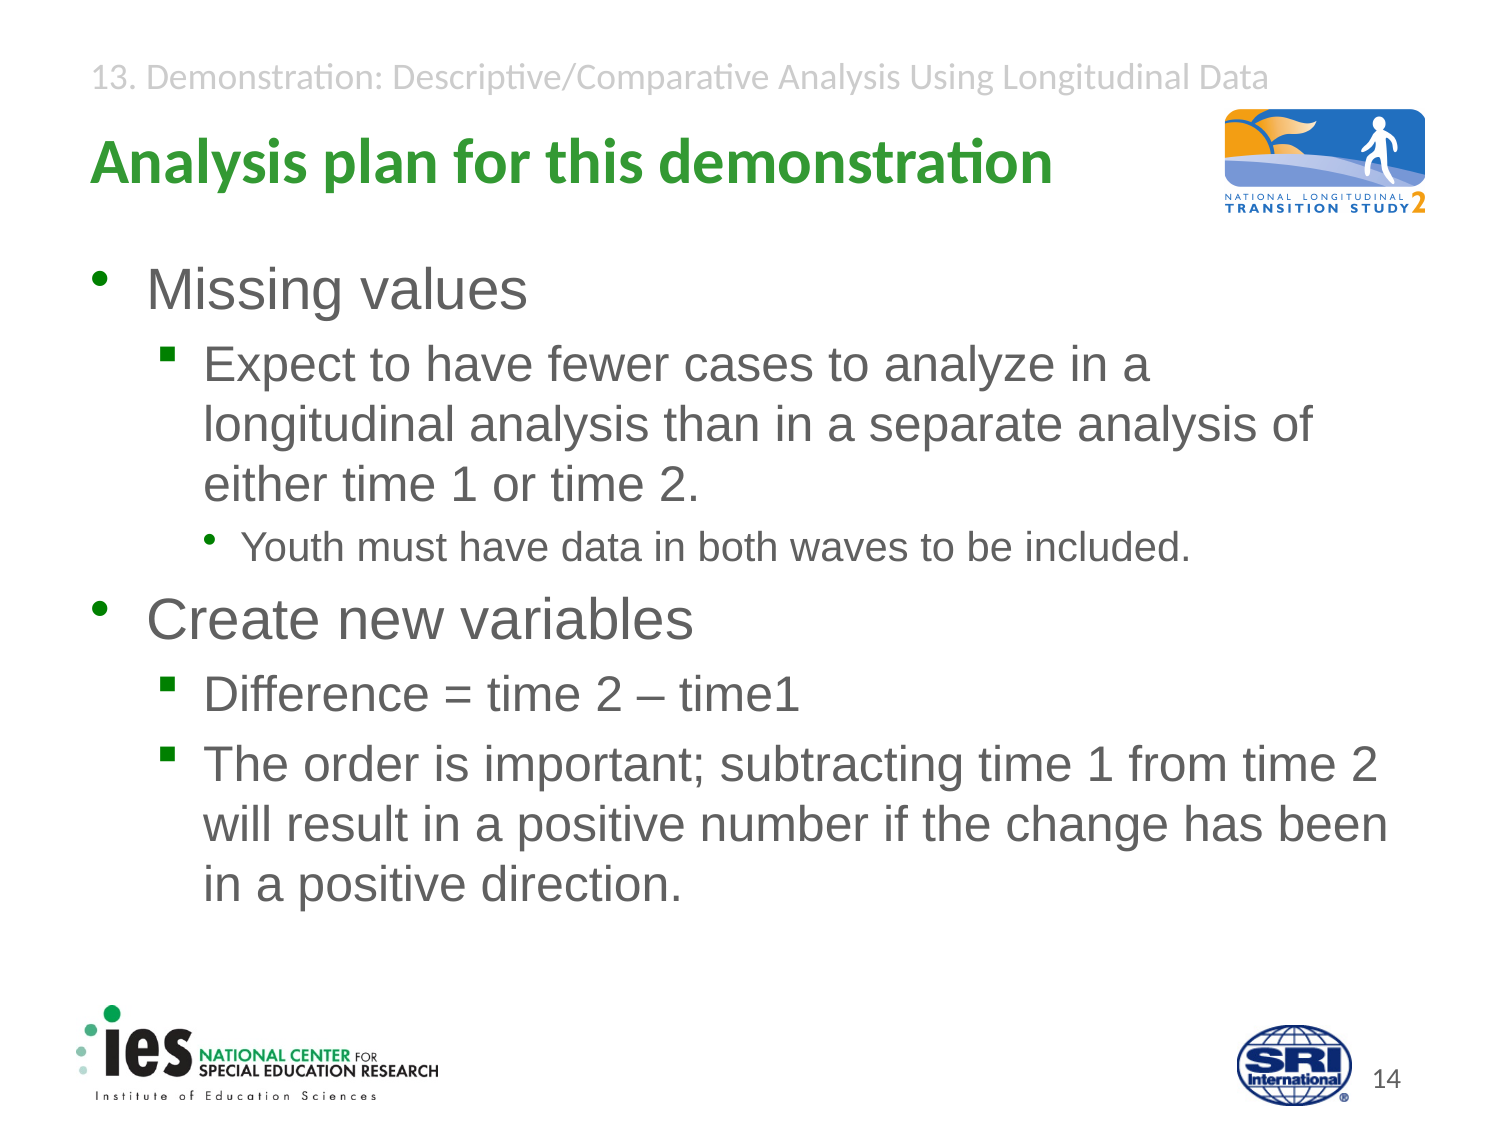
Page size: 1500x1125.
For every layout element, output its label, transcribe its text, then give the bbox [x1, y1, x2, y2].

picture [1237, 1025, 1352, 1106]
title Analysis plan for this demonstration [74, 90, 1426, 226]
slide_number 13 [1312, 1051, 1417, 1125]
list Missing values Expect to have fewer cases to analyze in a longitudinal analysis than in a separate analysis of either time 1 or time 2. Youth must have data in both waves to be included. Create new variables Difference = time 2 – time1 The order is important; subtracting time 1 from time 2 will result in a positive number if the change has been in a positive direction. [74, 243, 1426, 987]
picture [76, 1005, 438, 1100]
